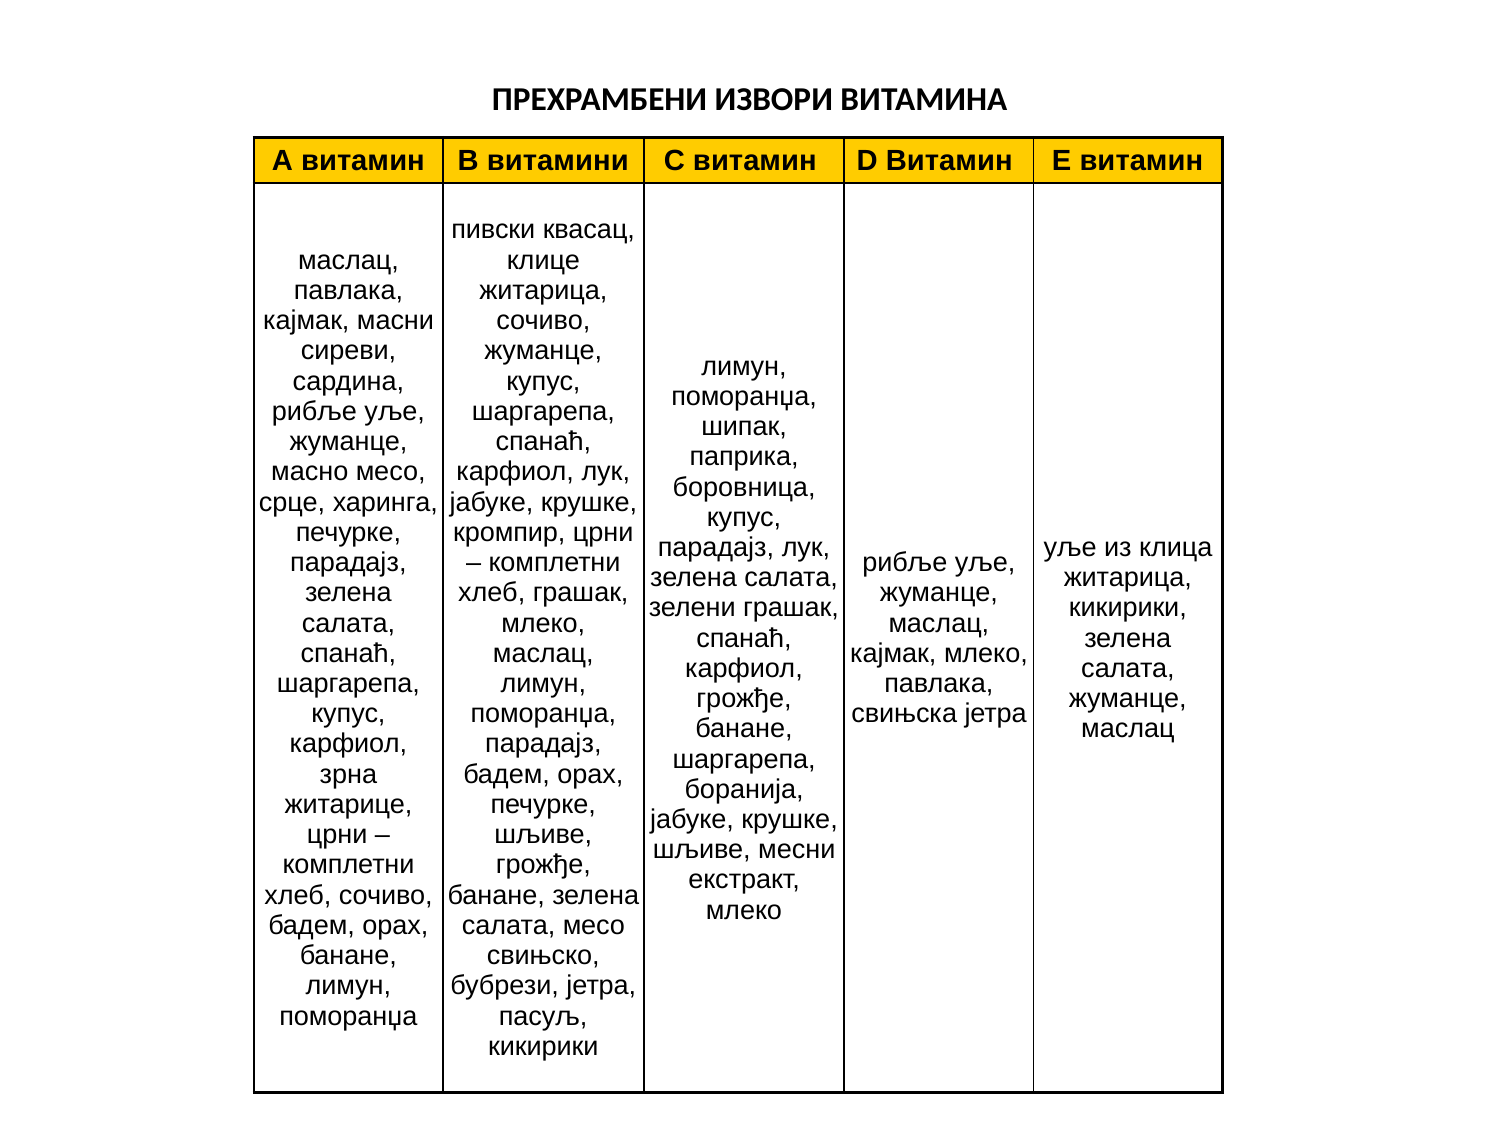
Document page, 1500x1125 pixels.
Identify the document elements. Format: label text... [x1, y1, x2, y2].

table_cell лимун, поморанџа, шипак, паприка, боровница, купус, парадајз, лук, зелена салата, зелени грашак, спанаћ, карфиол, грожђе, банане, шаргарепа, боранија, јабуке, крушке, шљиве, месни екстракт, млеко [645, 184, 843, 1091]
title ПРЕХРАМБЕНИ ИЗВОРИ ВИТАМИНА [75, 45, 1425, 149]
table_header D Витамин [845, 139, 1033, 182]
table_cell пивски квасац, клице житарица, сочиво, жуманце, купус, шаргарепа, спанаћ, карфиол, лук, јабуке, крушке, кромпир, црни – комплетни хлеб, грашак, млеко, маслац, лимун, поморанџа, парадајз, бадем, орах, печурке, шљиве, грожђе, банане, зелена салата, месо свињско, бубрези, јетра, пасуљ, кикирики [444, 184, 643, 1091]
table_header C витамин [645, 139, 843, 182]
table_header А витамин [255, 139, 442, 182]
table_cell маслац, павлака, кајмак, масни сиреви, сардина, рибље уље, жуманце, масно месо, срце, харинга, печурке, парадајз, зелена салата, спанаћ, шаргарепа, купус, карфиол, зрна житарице, црни – комплетни хлеб, сочиво, бадем, орах, банане, лимун, поморанџа [255, 184, 442, 1091]
table_header Е витамин [1034, 139, 1221, 182]
table_header В витамини [444, 139, 643, 182]
table_cell рибље уље, жуманце, маслац, кајмак, млеко, павлака, свињска јетра [845, 184, 1033, 1091]
table_cell уље из клица житарица, кикирики, зелена салата, жуманце, маслац [1034, 184, 1221, 1091]
